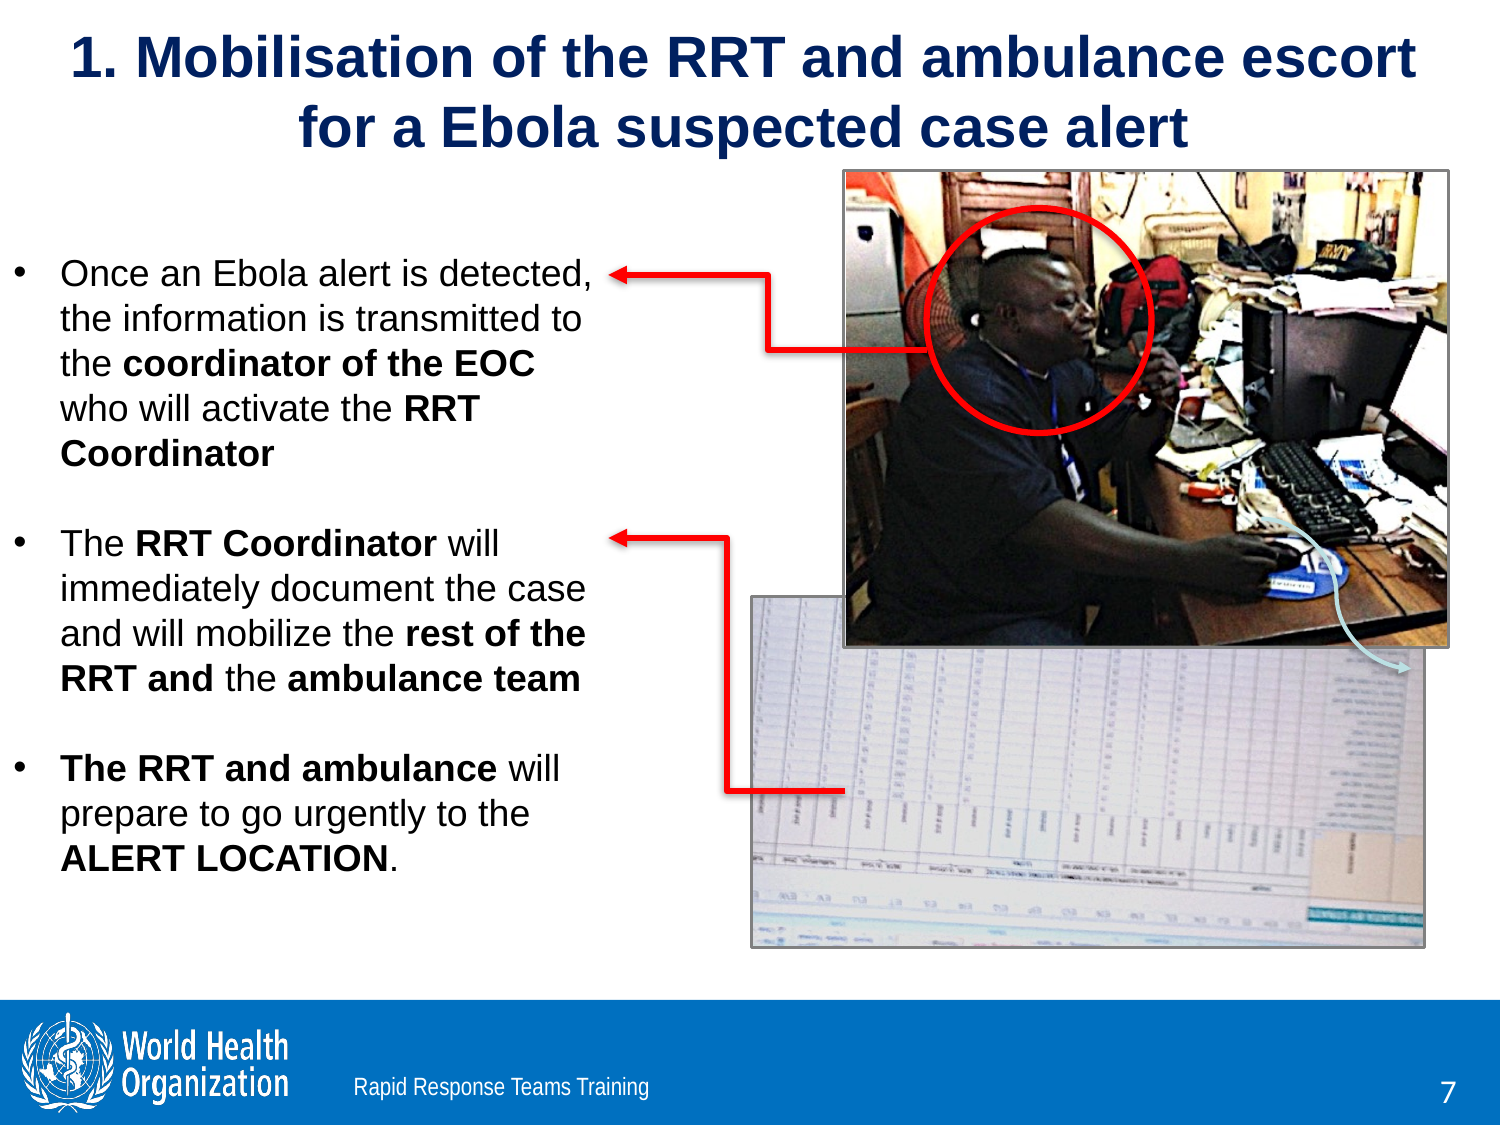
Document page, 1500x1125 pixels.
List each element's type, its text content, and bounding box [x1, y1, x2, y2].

text_box [608, 268, 839, 351]
text_box Once an Ebola alert is detected, the information is transmitted to the coordinator of the EOC who will activate the RRT Coordinator The RRT Coordinator will immediately document the case and will mobilize the rest of the RRT and the ambulance team The RRT and ambulance will prepare to go urgently to the ALERT LOCATION. [5, 241, 602, 887]
picture [752, 171, 1448, 947]
text_box [608, 531, 747, 792]
text_box 1. Mobilisation of the RRT and ambulance escort for a Ebola suspected case alert [41, 0, 1447, 183]
picture [21, 1012, 288, 1113]
